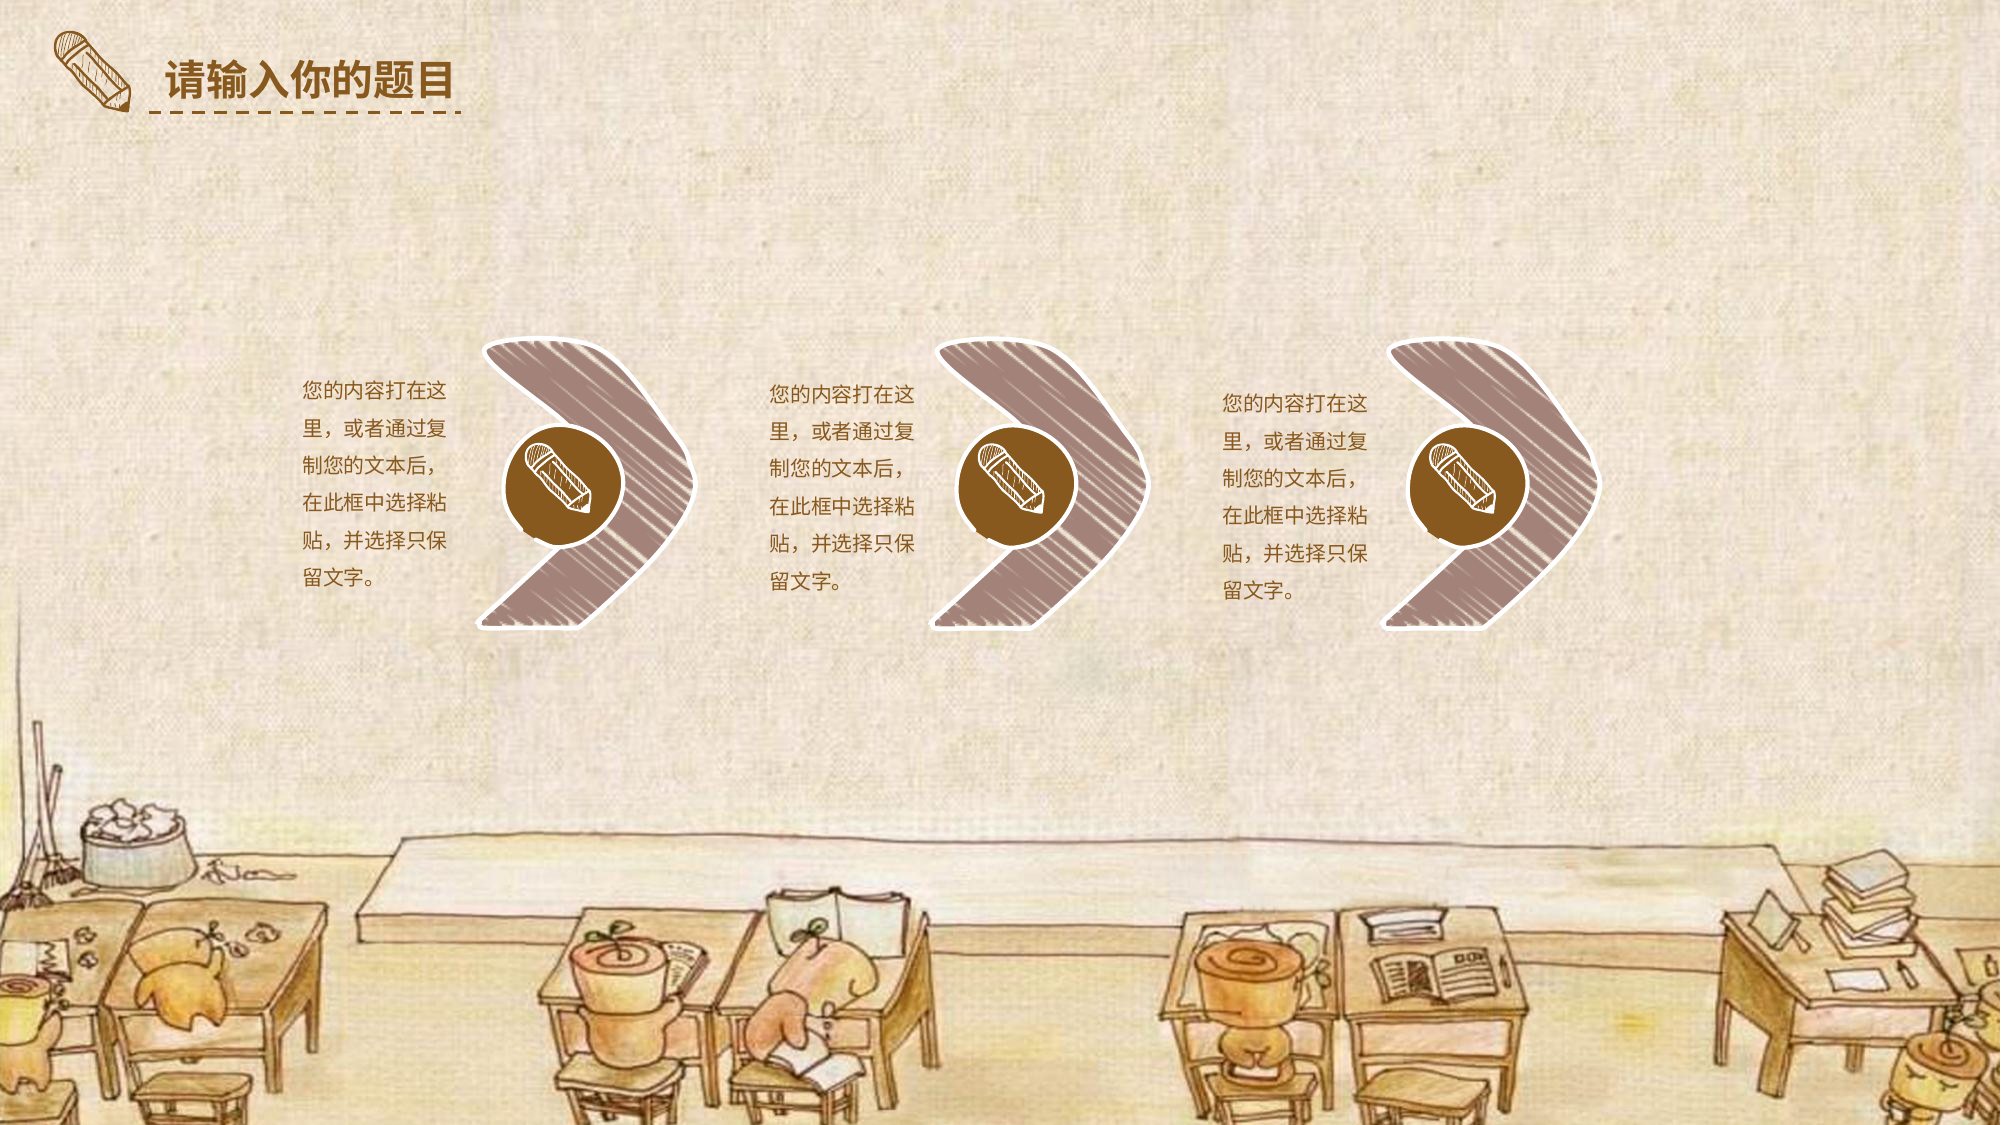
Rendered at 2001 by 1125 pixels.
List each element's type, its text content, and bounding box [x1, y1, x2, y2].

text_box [477, 338, 696, 629]
text_box 您的内容打在这里，或者通过复制您的文本后，在此框中选择粘贴，并选择只保留文字。 [287, 357, 477, 598]
text_box 您的内容打在这里，或者通过复制您的文本后，在此框中选择粘贴，并选择只保留文字。 [755, 361, 930, 601]
picture [0, 0, 2000, 1125]
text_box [930, 338, 1149, 629]
text_box 您的内容打在这里，或者通过复制您的文本后，在此框中选择粘贴，并选择只保留文字。 [1207, 371, 1382, 611]
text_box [1382, 338, 1601, 629]
